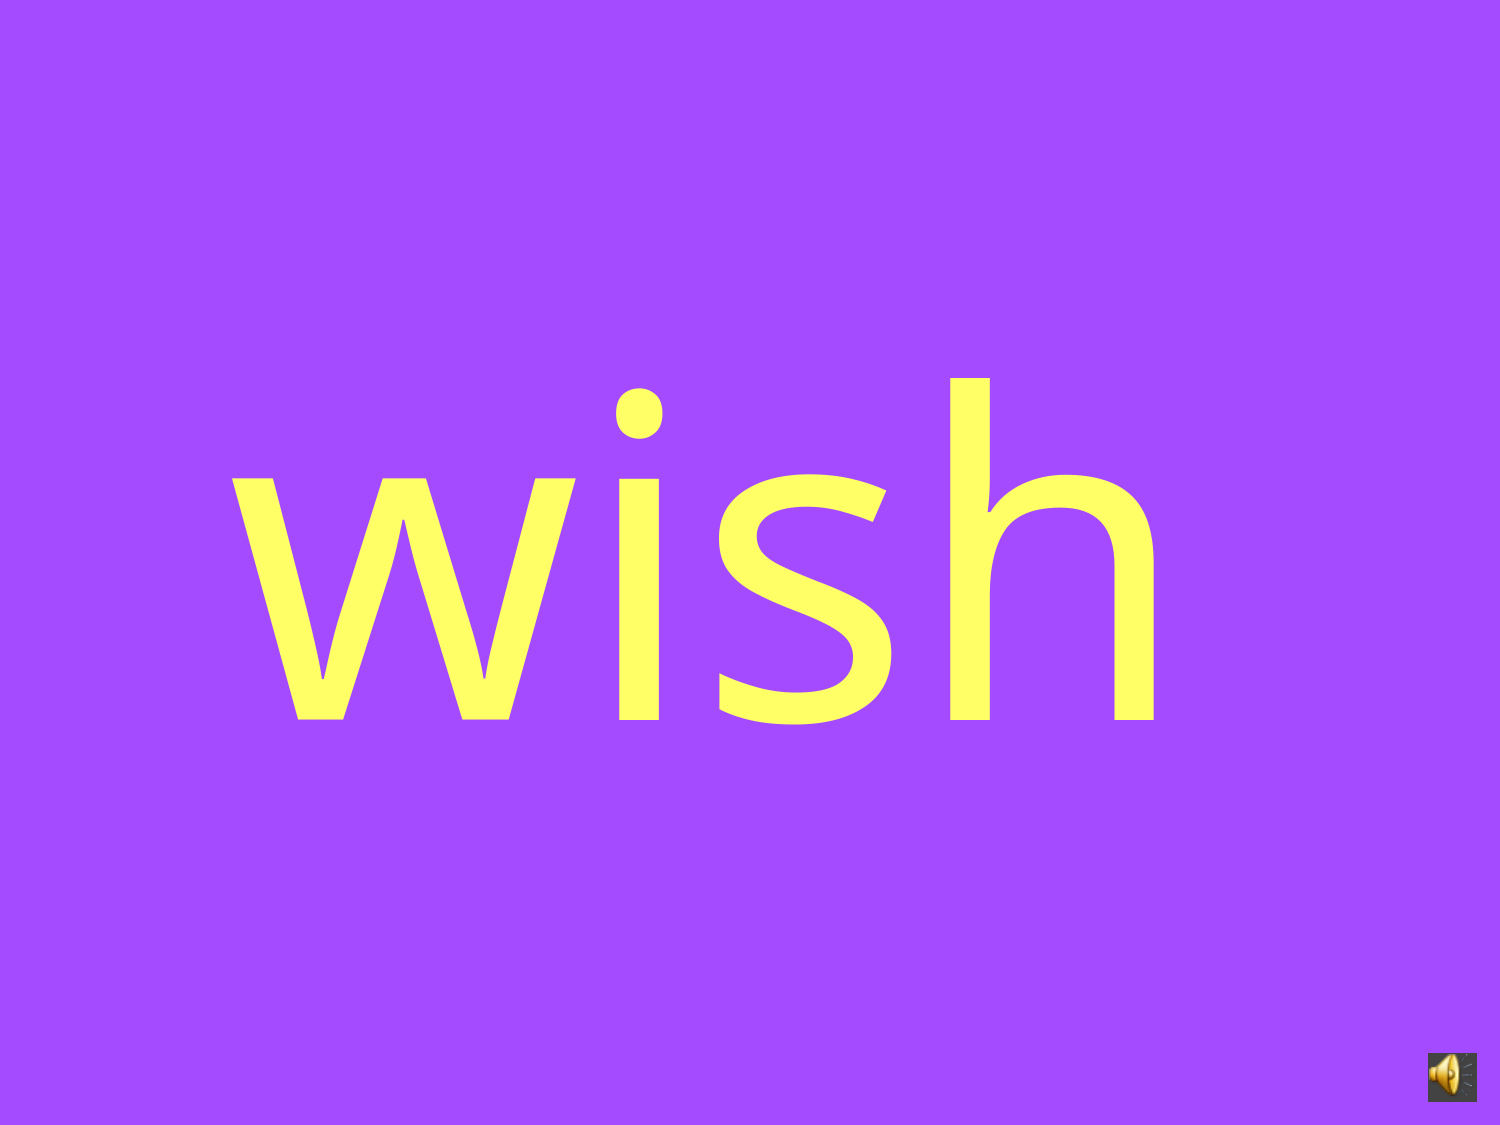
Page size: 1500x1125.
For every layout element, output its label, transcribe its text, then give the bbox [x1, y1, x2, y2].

picture [1427, 1052, 1478, 1103]
subtitle wish [212, 262, 1450, 763]
